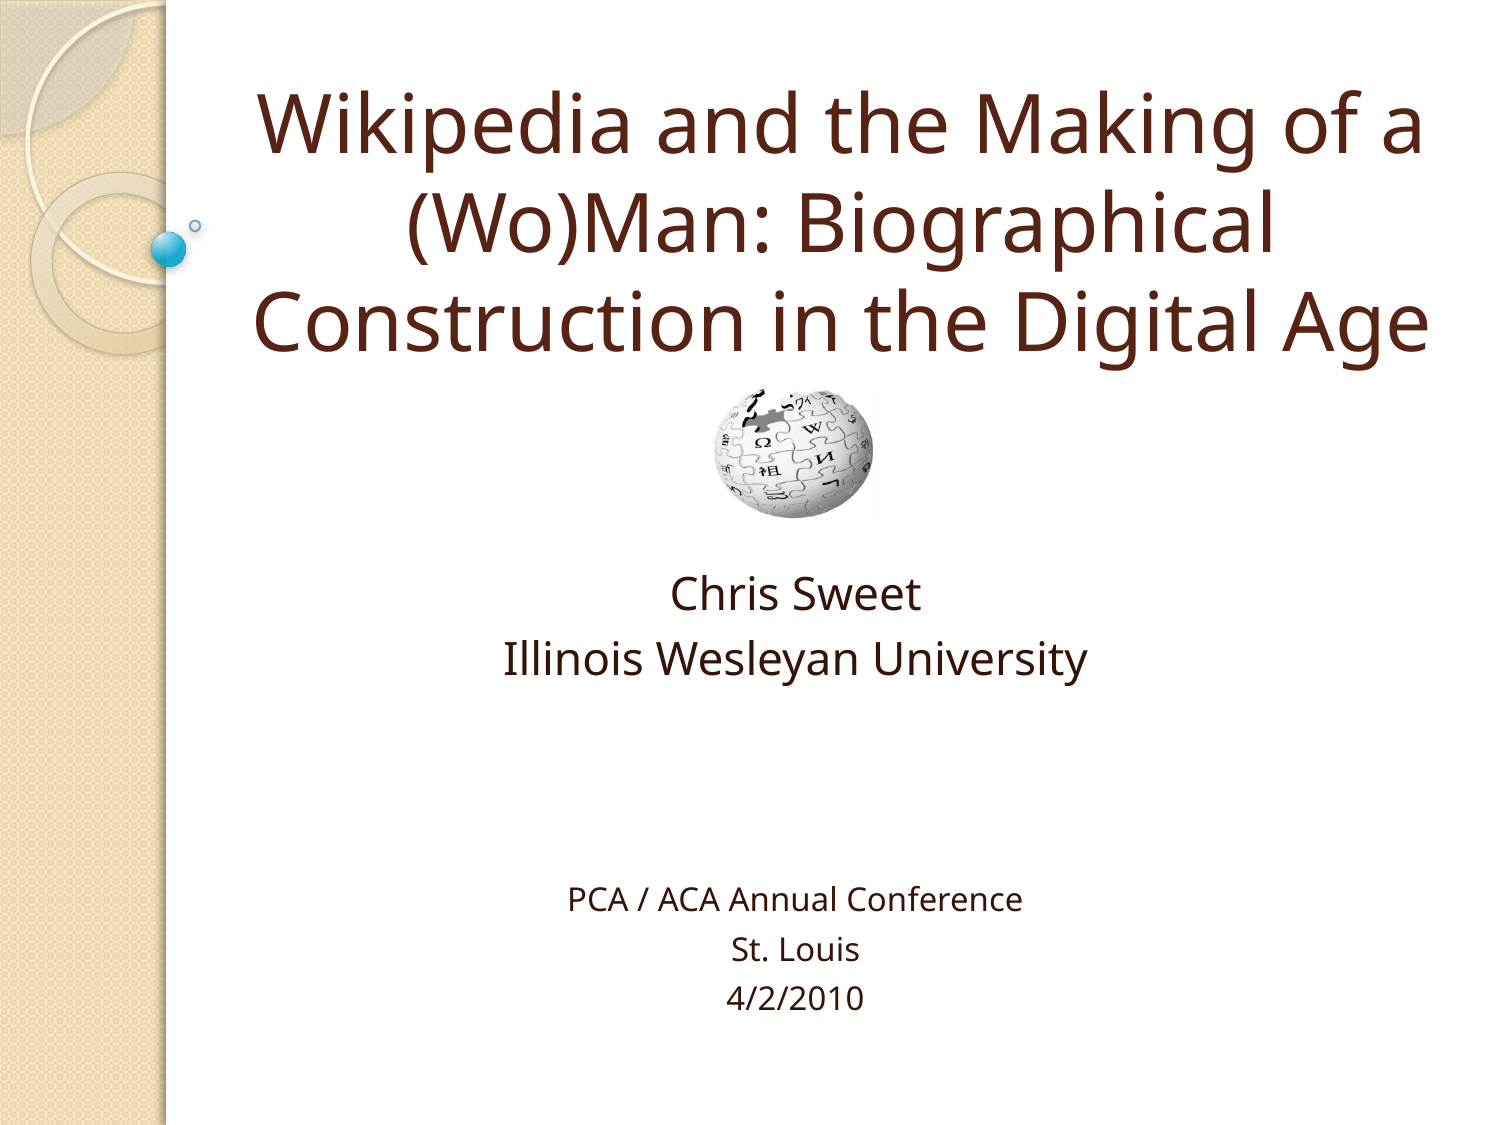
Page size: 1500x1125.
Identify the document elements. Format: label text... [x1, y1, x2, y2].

title Wikipedia and the Making of a (Wo)Man: Biographical Construction in the Digital Age [234, 59, 1450, 375]
subtitle Chris Sweet Illinois Wesleyan University PCA / ACA Annual Conference St. Louis 4/2/2010 [199, 499, 1388, 1026]
picture [712, 387, 876, 526]
